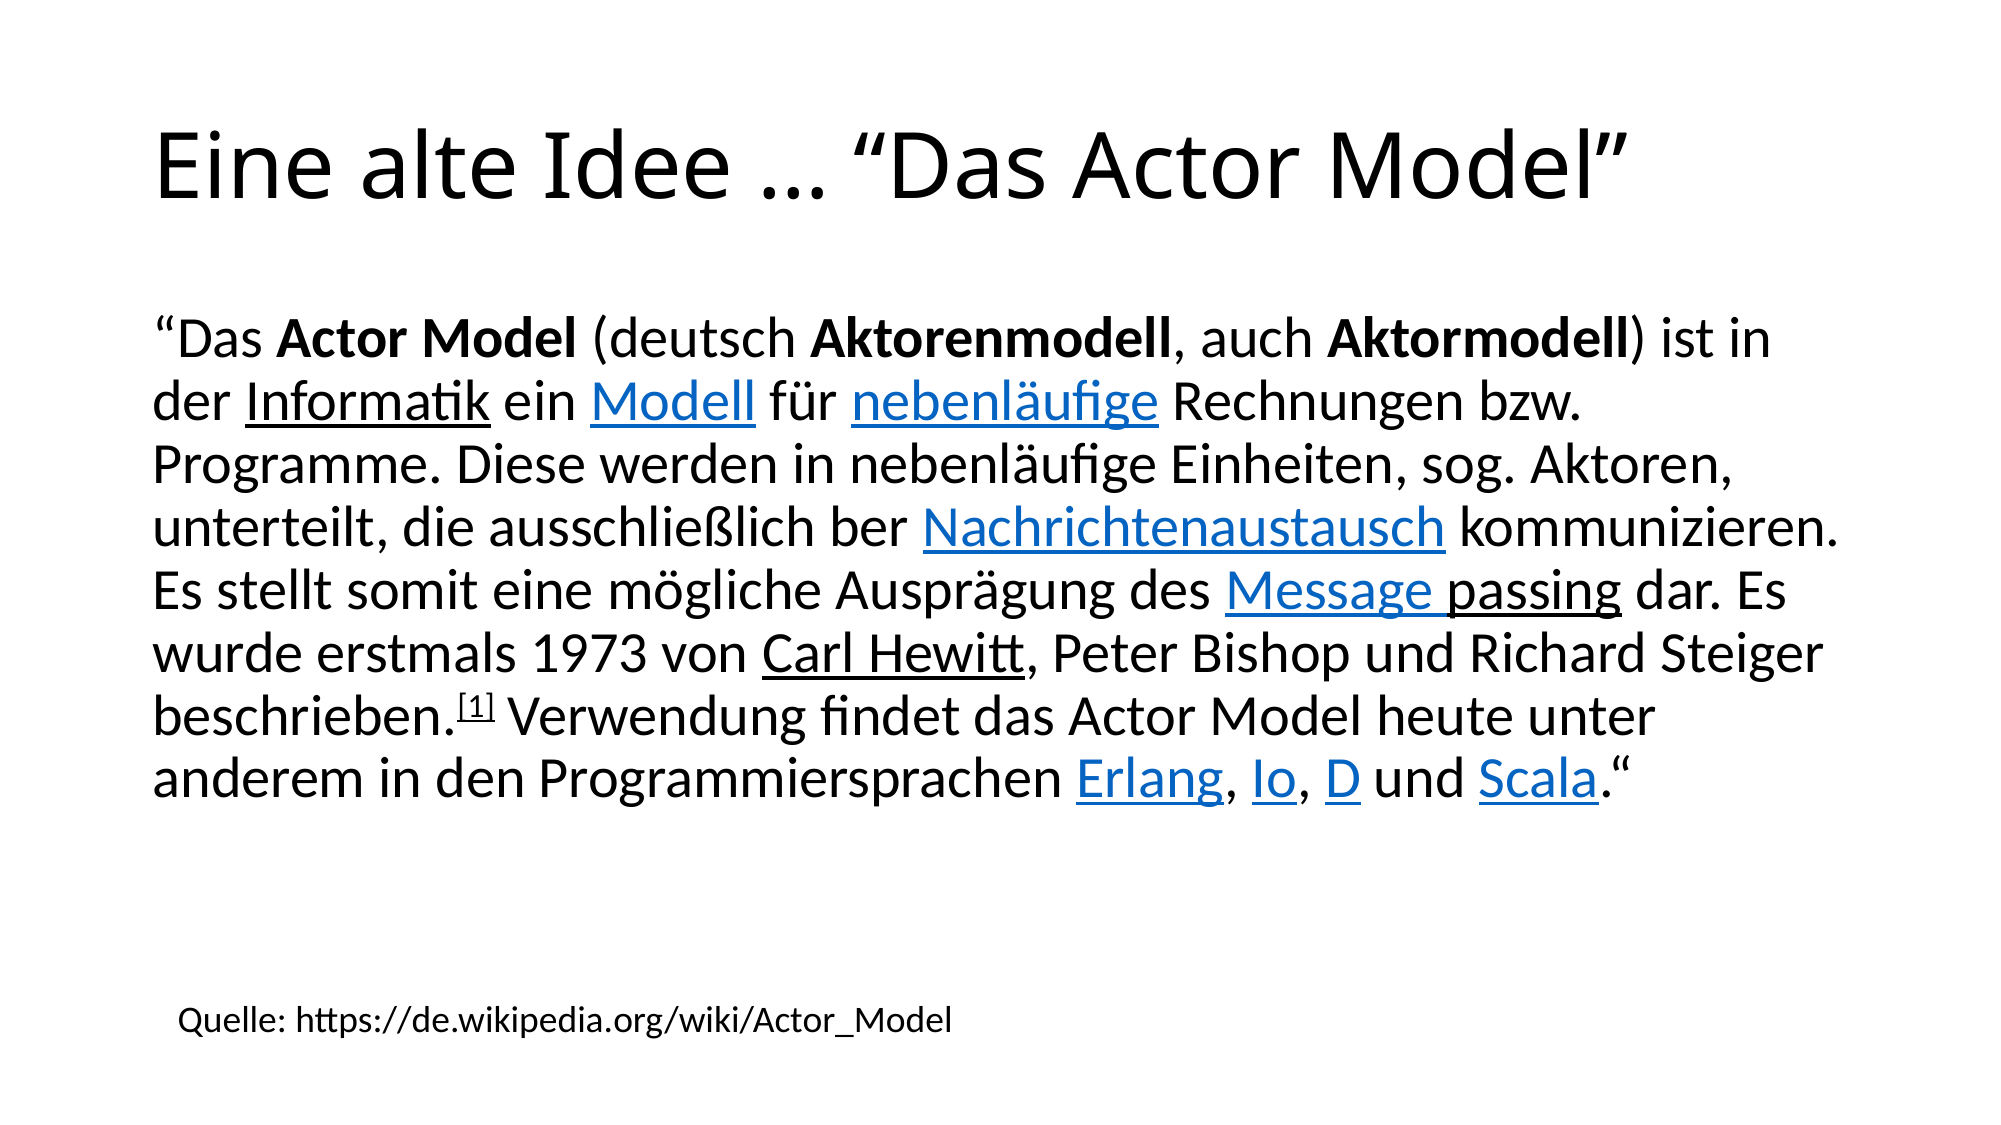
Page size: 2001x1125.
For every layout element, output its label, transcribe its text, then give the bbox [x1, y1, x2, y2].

text_box Quelle: https://de.wikipedia.org/wiki/Actor_Model [162, 987, 969, 1048]
list “Das Actor Model (deutsch Aktorenmodell, auch Aktormodell) ist in der Informatik ein Modell für nebenläufige Rechnungen bzw. Programme. Diese werden in nebenläufige Einheiten, sog. Aktoren, unterteilt, die ausschließlich ber Nachrichtenaustausch kommunizieren. Es stellt somit eine mögliche Ausprägung des Message passing dar. Es wurde erstmals 1973 von Carl Hewitt, Peter Bishop und Richard Steiger beschrieben.[1] Verwendung findet das Actor Model heute unter anderem in den Programmiersprachen Erlang, Io, D und Scala.“ [137, 299, 1863, 825]
title Eine alte Idee … “Das Actor Model” [137, 59, 1863, 278]
